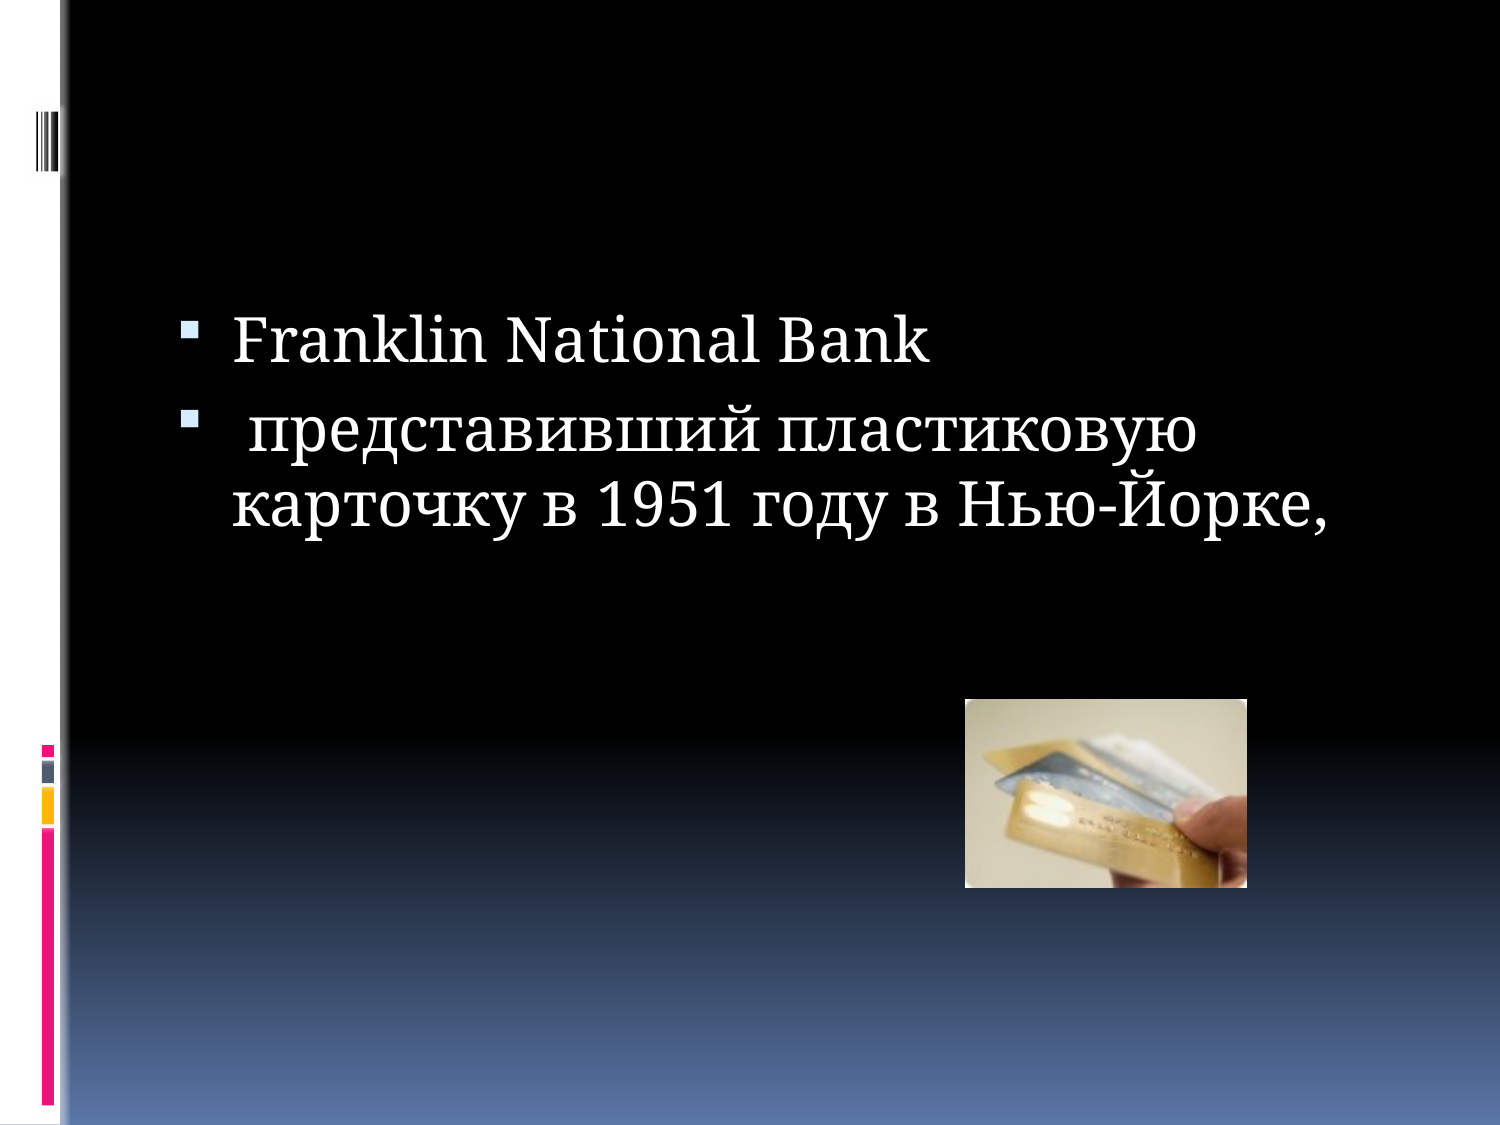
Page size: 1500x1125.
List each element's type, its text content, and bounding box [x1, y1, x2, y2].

list Franklin National Bank представивший пластиковую карточку в 1951 году в Нью-Йорке, [150, 292, 1425, 1043]
picture [965, 699, 1248, 888]
